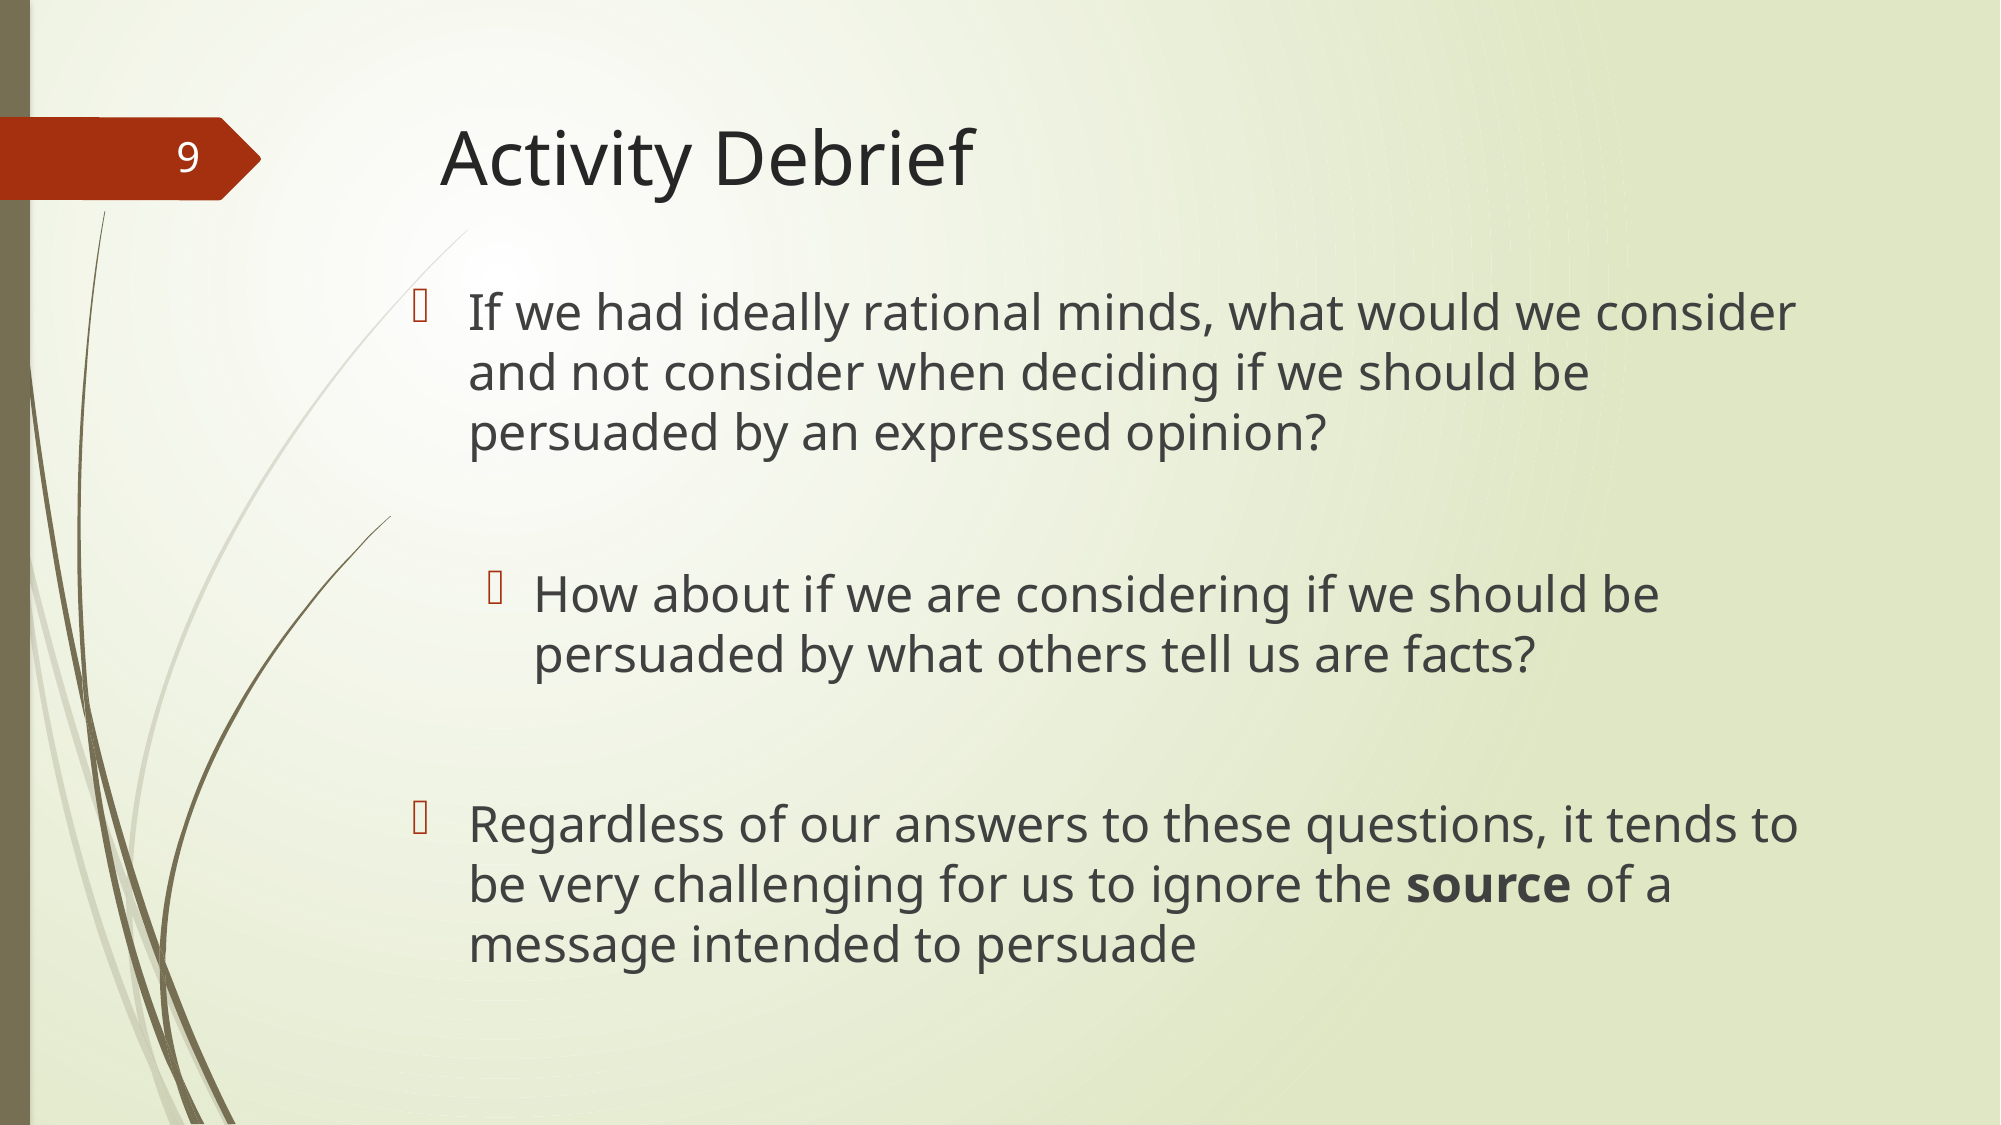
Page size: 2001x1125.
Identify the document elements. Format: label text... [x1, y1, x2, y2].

slide_number 9 [87, 129, 216, 190]
title Activity Debrief [425, 102, 1888, 313]
list If we had ideally rational minds, what would we consider and not consider when deciding if we should be persuaded by an expressed opinion? How about if we are considering if we should be persuaded by what others tell us are facts? Regardless of our answers to these questions, it tends to be very challenging for us to ignore the source of a message intended to persuade [396, 273, 1860, 1062]
